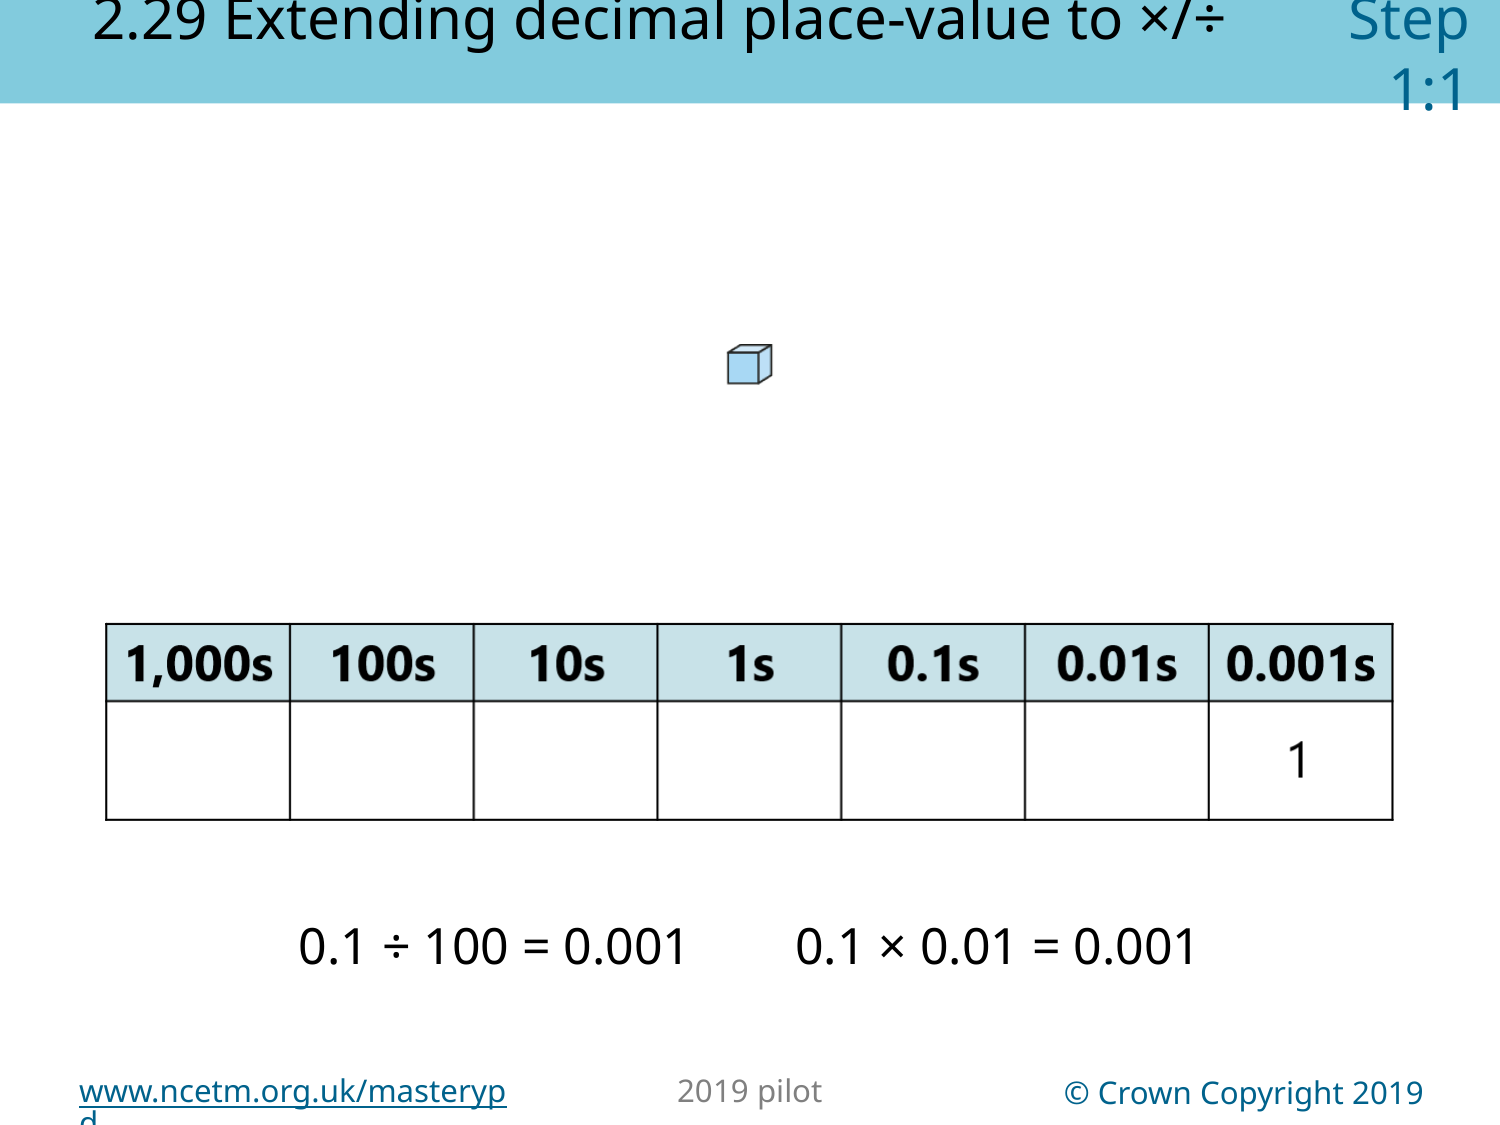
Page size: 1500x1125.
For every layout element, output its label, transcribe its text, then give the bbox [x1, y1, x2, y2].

list 2.29 Extending decimal place-value to ×/÷ Step 1:1 [0, 0, 1500, 104]
picture [529, 343, 970, 400]
text_box 0.1 ÷ 100 = 0.001 0.1 × 0.01 = 0.001 [283, 907, 1217, 982]
picture [105, 616, 1395, 822]
